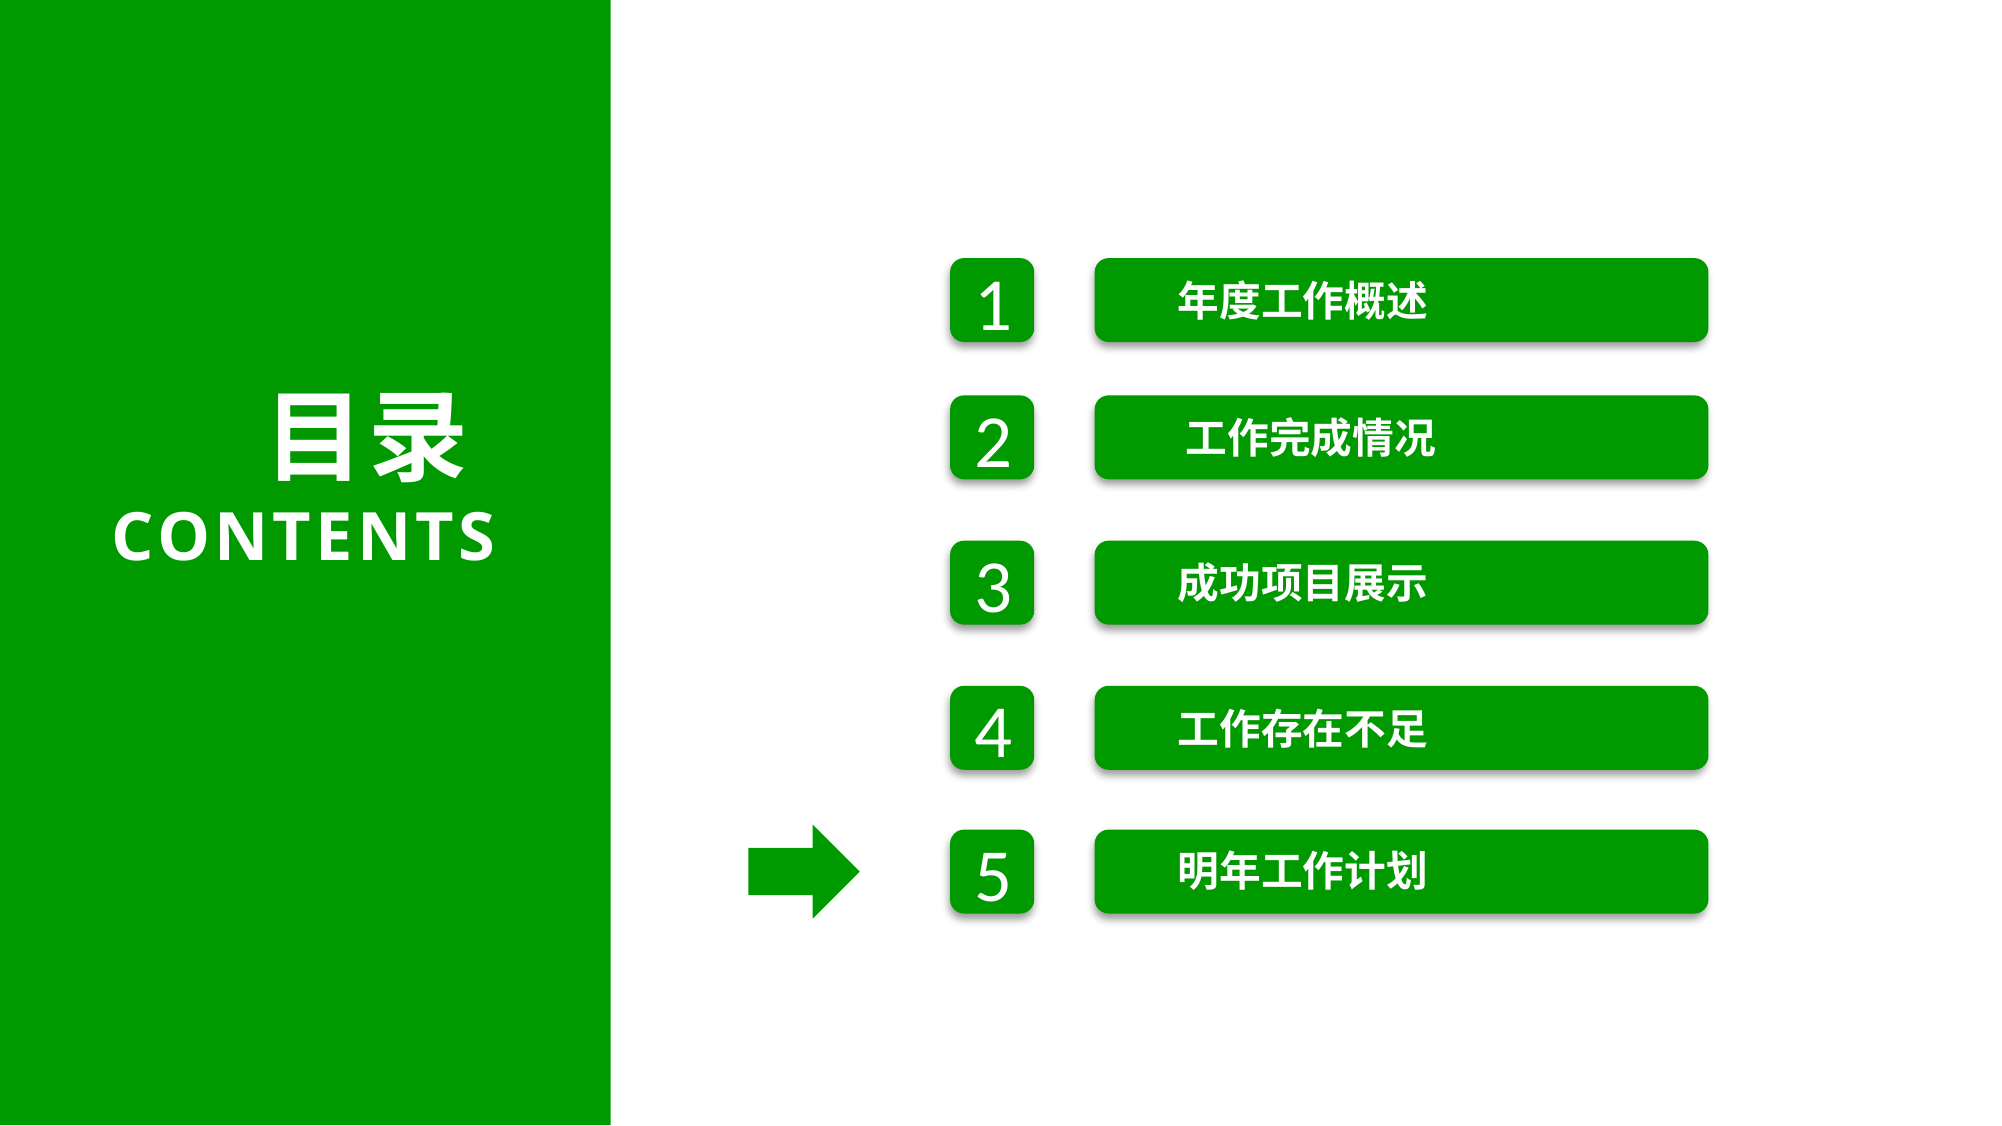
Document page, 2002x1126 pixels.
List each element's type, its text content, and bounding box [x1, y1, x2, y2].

text_box 3 [947, 538, 1037, 627]
text_box 1 [947, 255, 1037, 345]
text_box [1094, 257, 1709, 343]
text_box 4 [947, 683, 1037, 772]
text_box 目录 CONTENTS [55, 364, 516, 584]
text_box 5 [947, 827, 1037, 916]
text_box [746, 822, 862, 921]
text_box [1094, 395, 1709, 480]
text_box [1094, 829, 1709, 914]
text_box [1094, 685, 1709, 770]
text_box [0, 0, 613, 1126]
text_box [1094, 540, 1709, 625]
text_box 2 [947, 393, 1037, 482]
